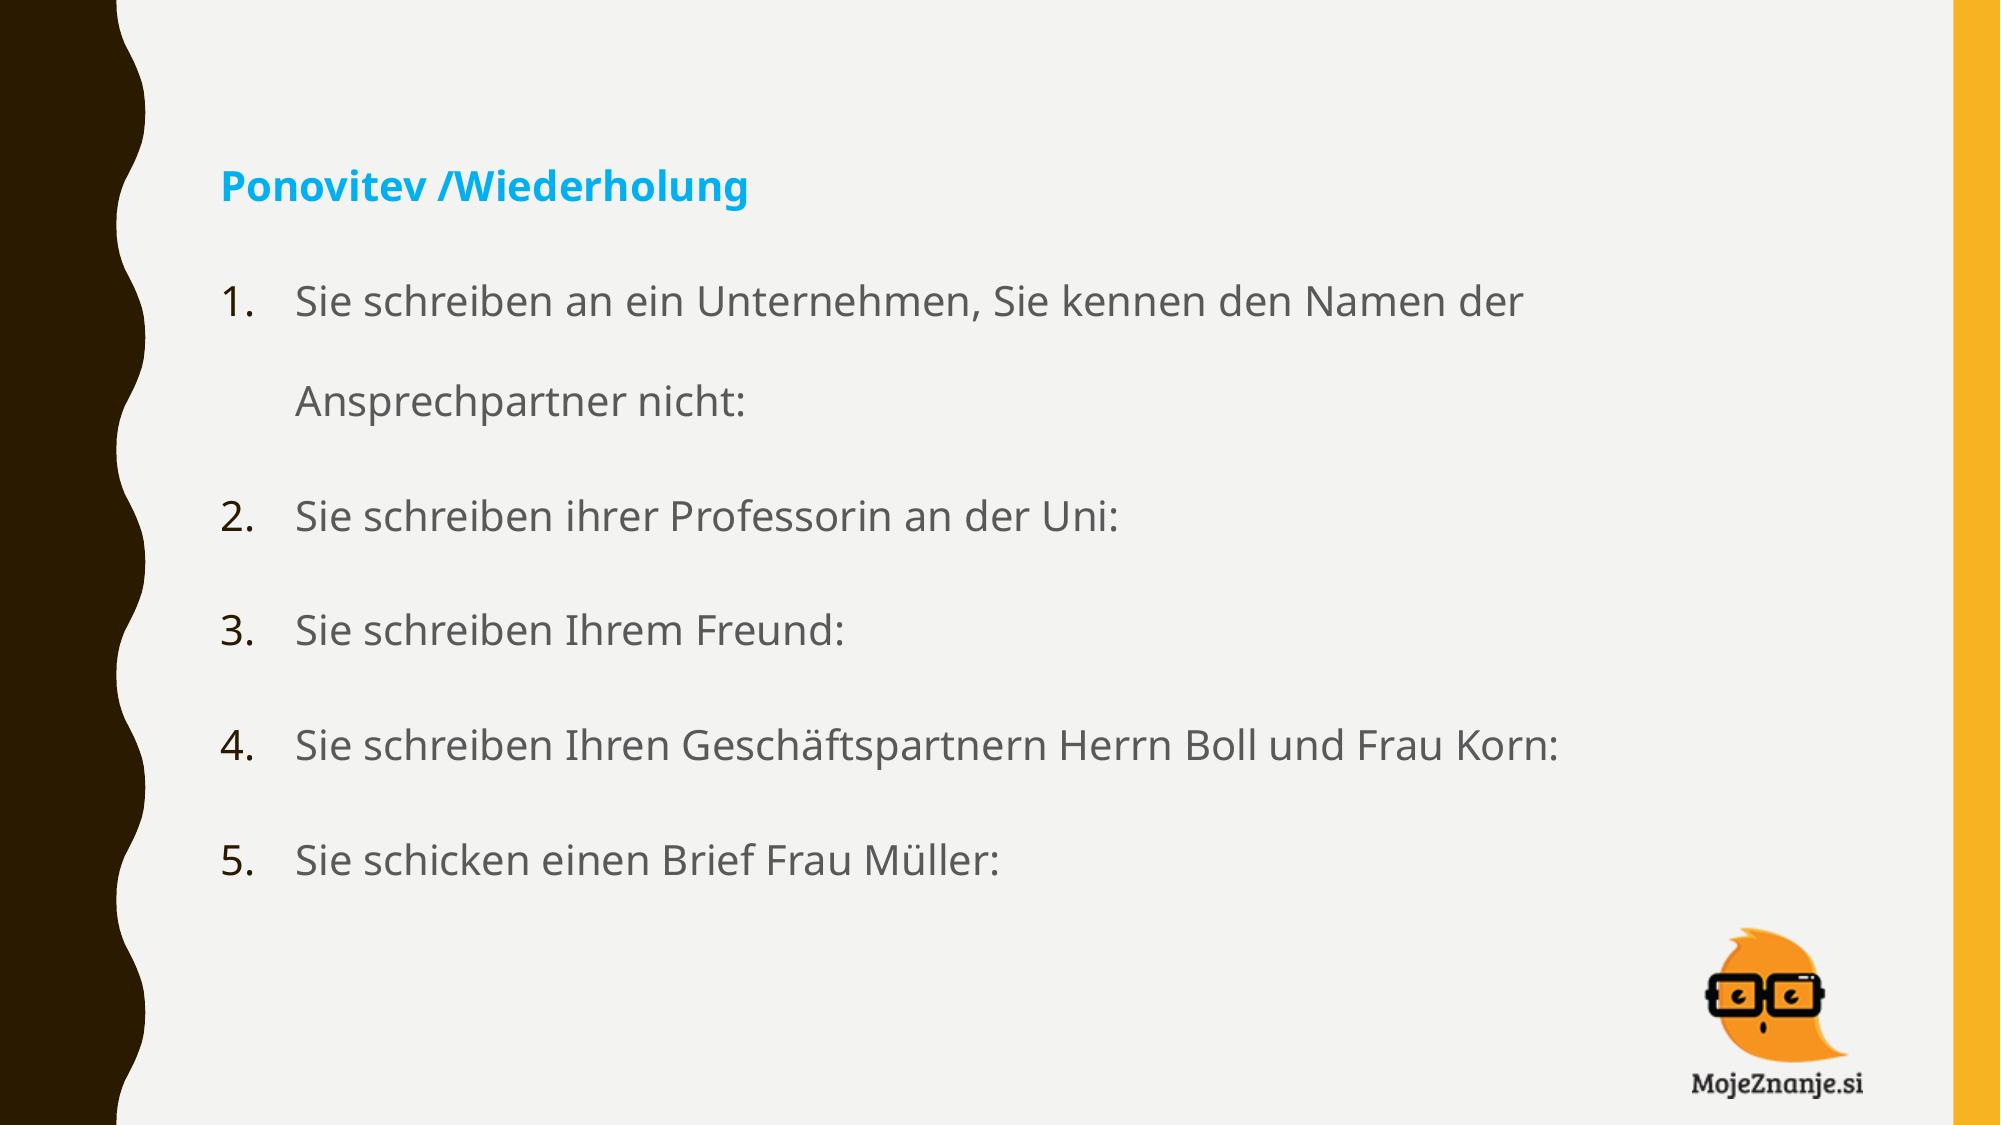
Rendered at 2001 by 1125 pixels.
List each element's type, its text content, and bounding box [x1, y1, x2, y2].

list Ponovitev /Wiederholung Sie schreiben an ein Unternehmen, Sie kennen den Namen der Ansprechpartner nicht: Sie schreiben ihrer Professorin an der Uni: Sie schreiben Ihrem Freund: Sie schreiben Ihren Geschäftspartnern Herrn Boll und Frau Korn: Sie schicken einen Brief Frau Müller: [205, 102, 1875, 965]
picture [1692, 965, 1863, 1099]
